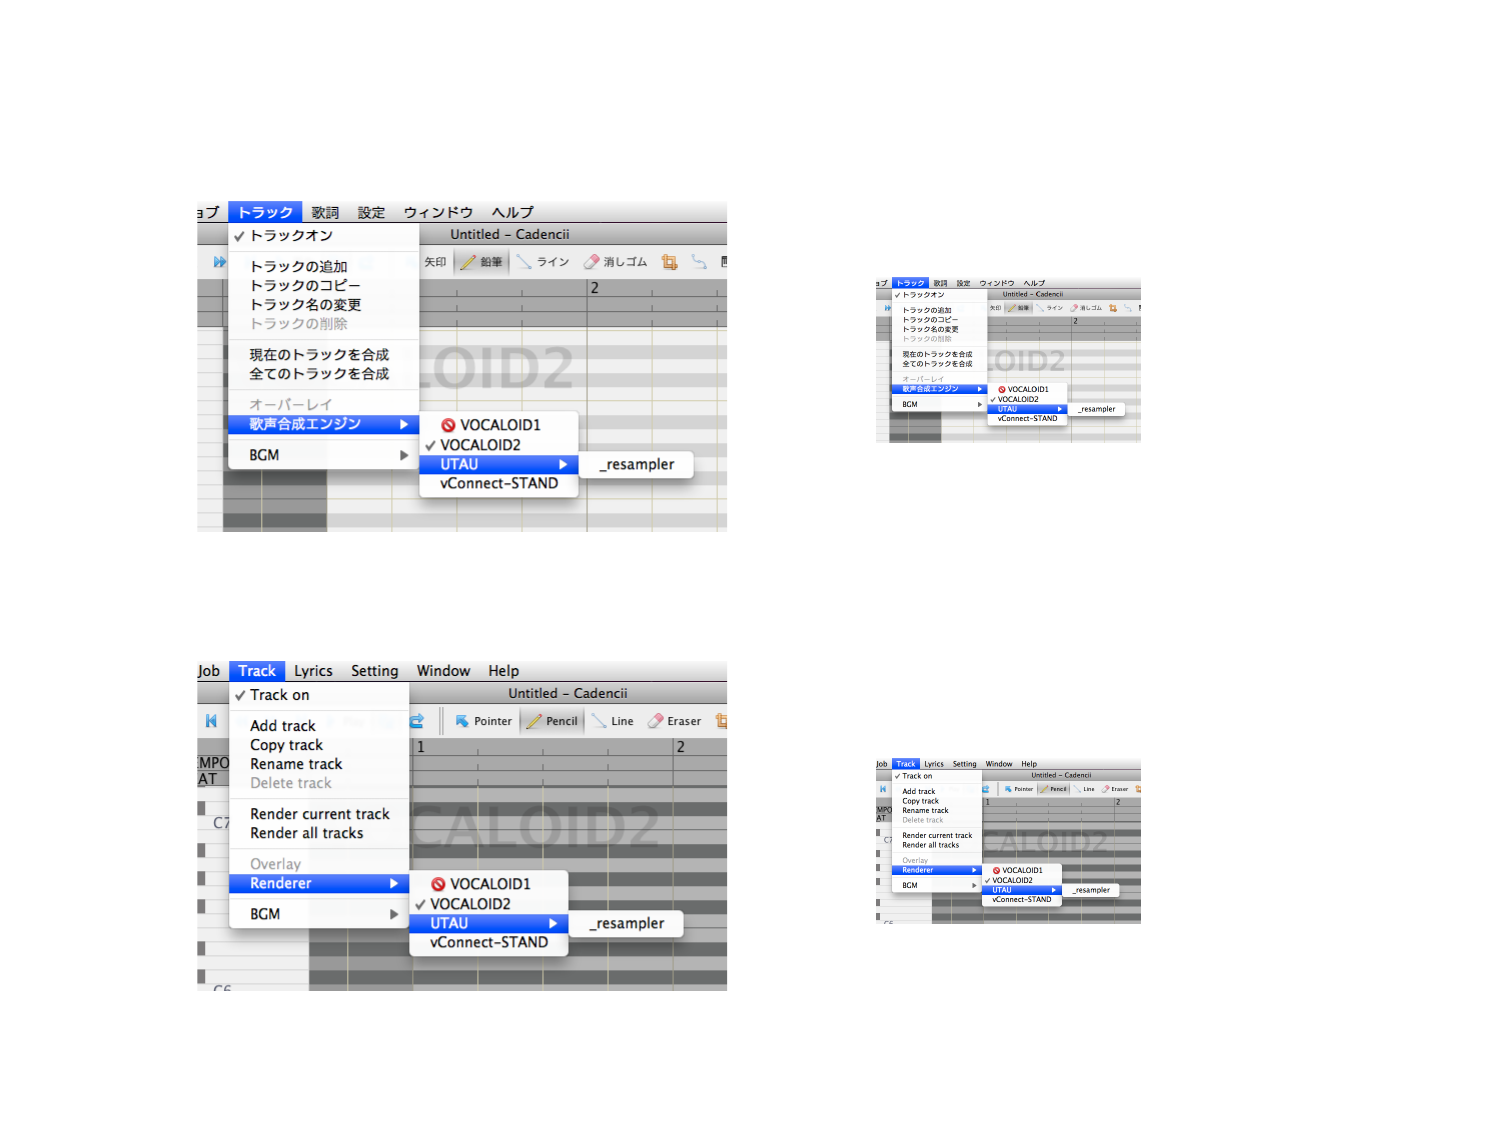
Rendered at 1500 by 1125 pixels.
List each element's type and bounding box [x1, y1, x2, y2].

picture [197, 660, 728, 992]
picture [875, 758, 1142, 925]
picture [875, 277, 1142, 443]
picture [197, 201, 728, 532]
